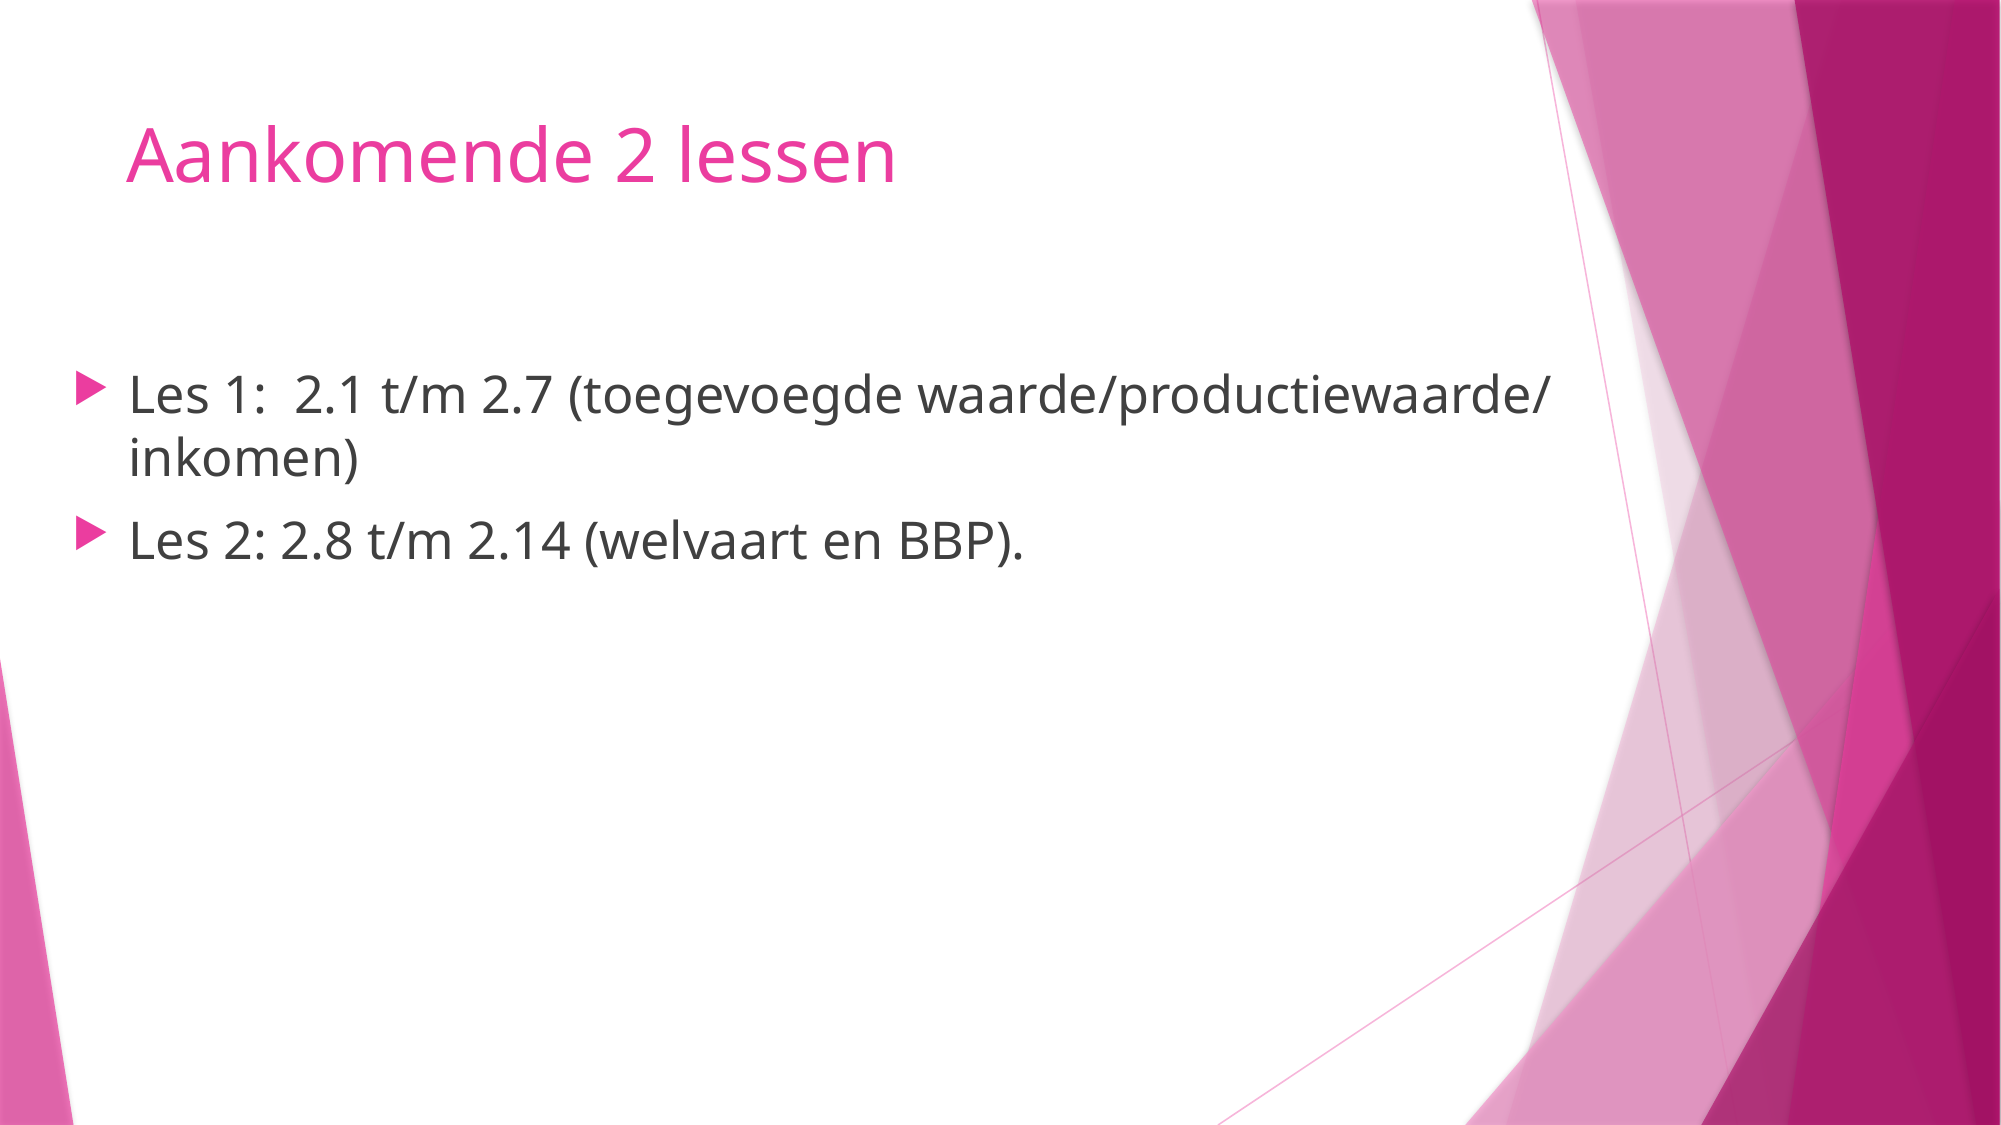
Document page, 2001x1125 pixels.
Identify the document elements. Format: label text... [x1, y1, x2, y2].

title Aankomende 2 lessen [111, 99, 1522, 317]
list Les 1: 2.1 t/m 2.7 (toegevoegde waarde/productiewaarde/ inkomen) Les 2: 2.8 t/m 2.14 (welvaart en BBP). [57, 354, 1611, 992]
